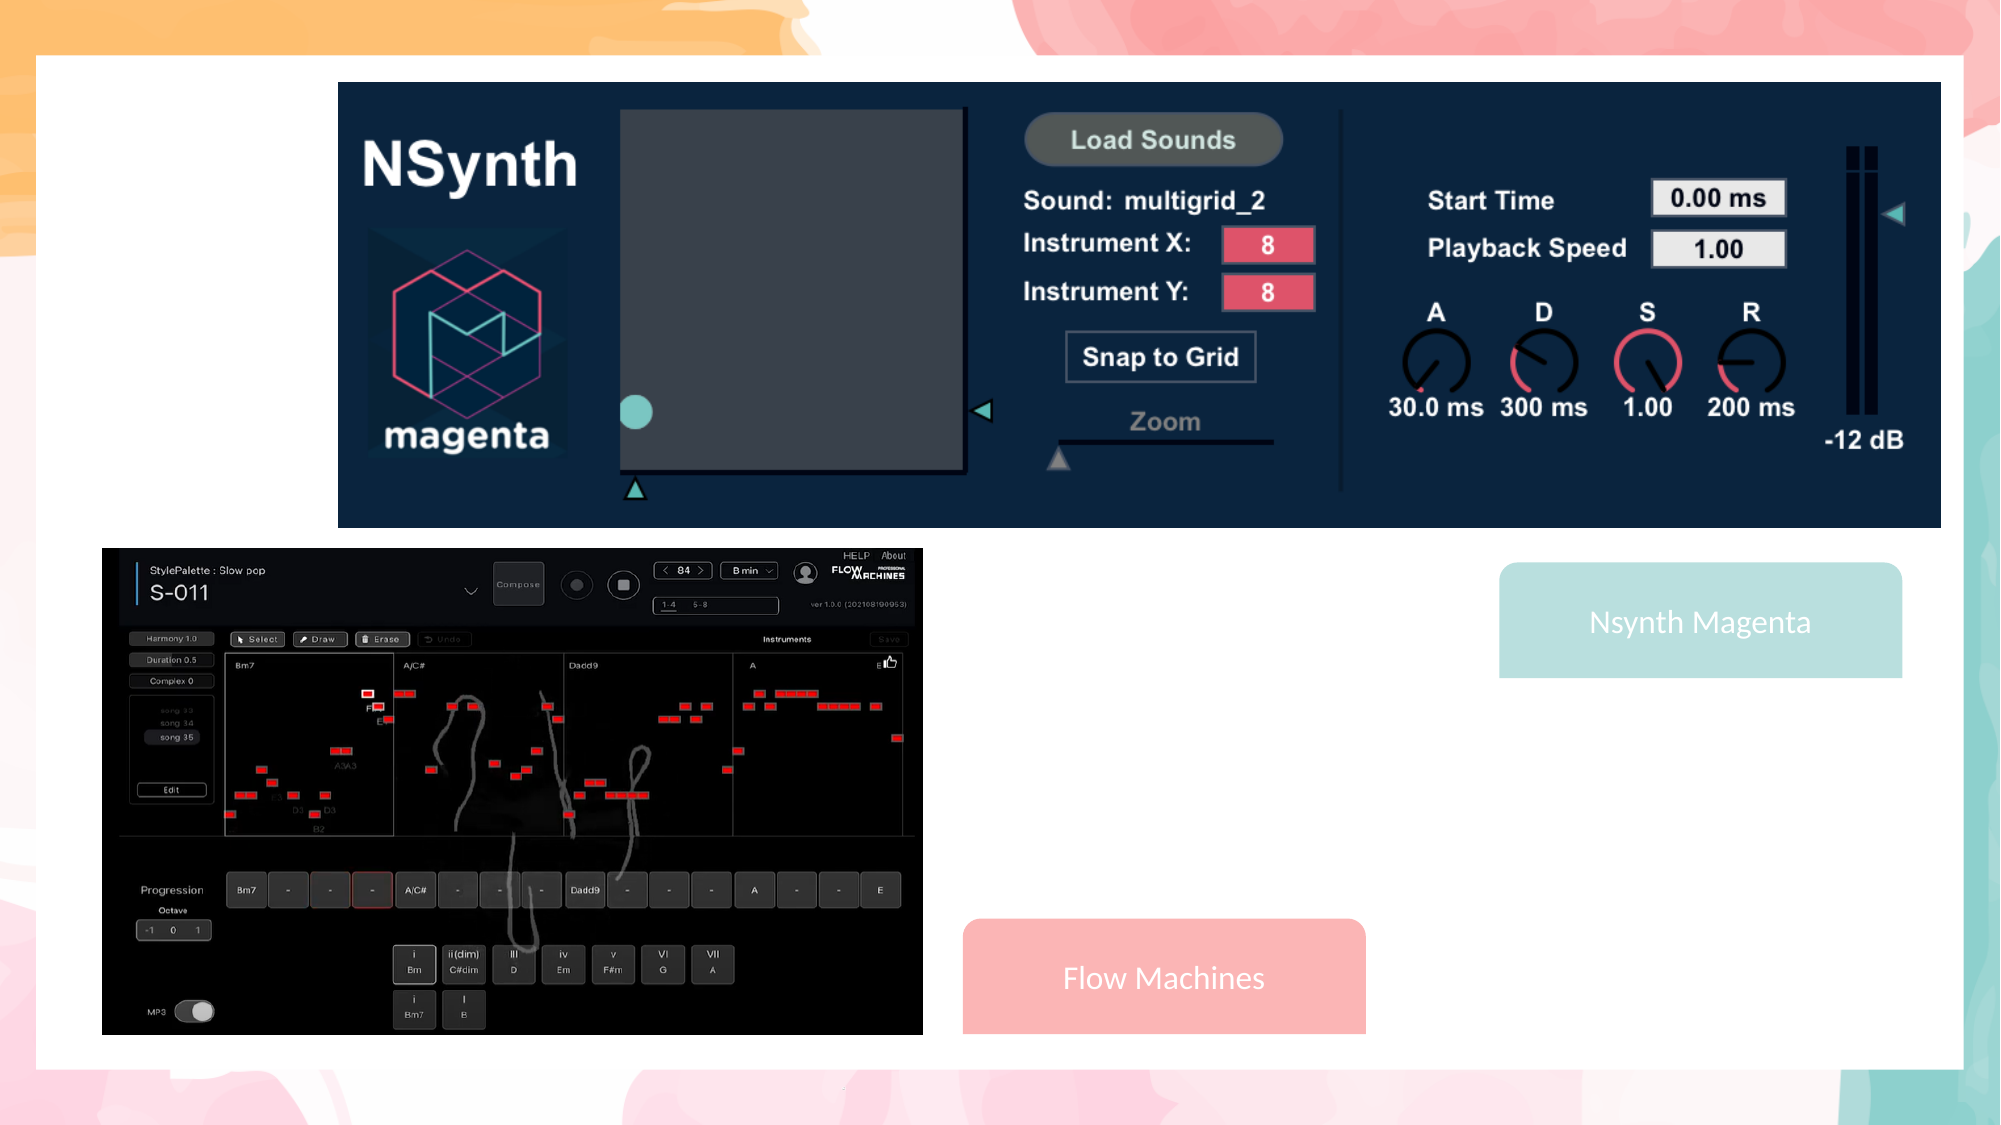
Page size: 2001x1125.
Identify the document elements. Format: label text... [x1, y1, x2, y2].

text_box Nsynth Magenta [1498, 561, 1904, 680]
picture [0, 0, 2000, 1125]
text_box Flow Machines [961, 917, 1367, 1036]
